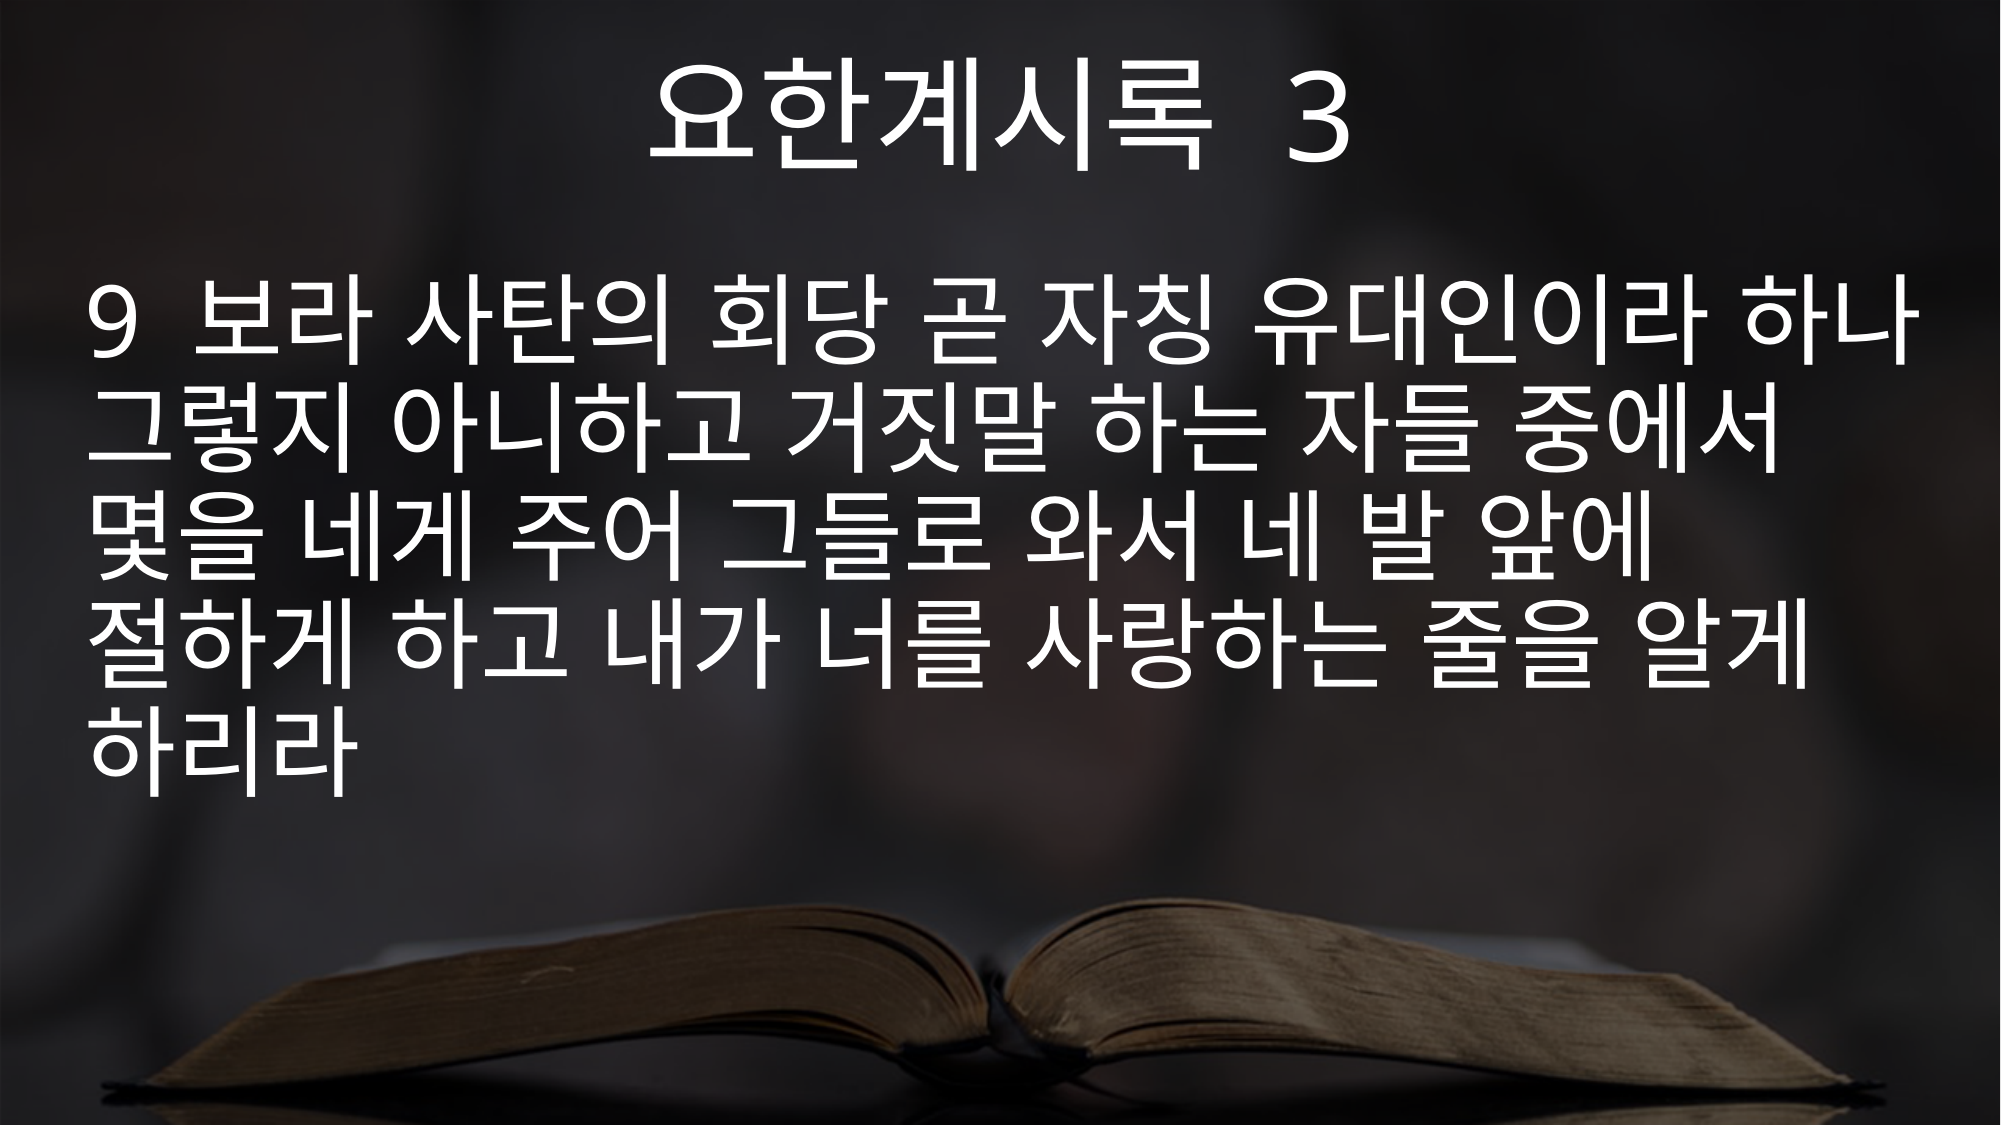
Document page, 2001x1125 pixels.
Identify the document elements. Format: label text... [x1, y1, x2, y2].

picture [0, 0, 2001, 1125]
footer 요한계시록 3 [0, 32, 2000, 192]
list 9 보라 사탄의 회당 곧 자칭 유대인이라 하나 그렇지 아니하고 거짓말 하는 자들 중에서 몇을 네게 주어 그들로 와서 네 발 앞에 절하게 하고 내가 너를 사랑하는 줄을 알게 하리라 [69, 263, 1953, 423]
